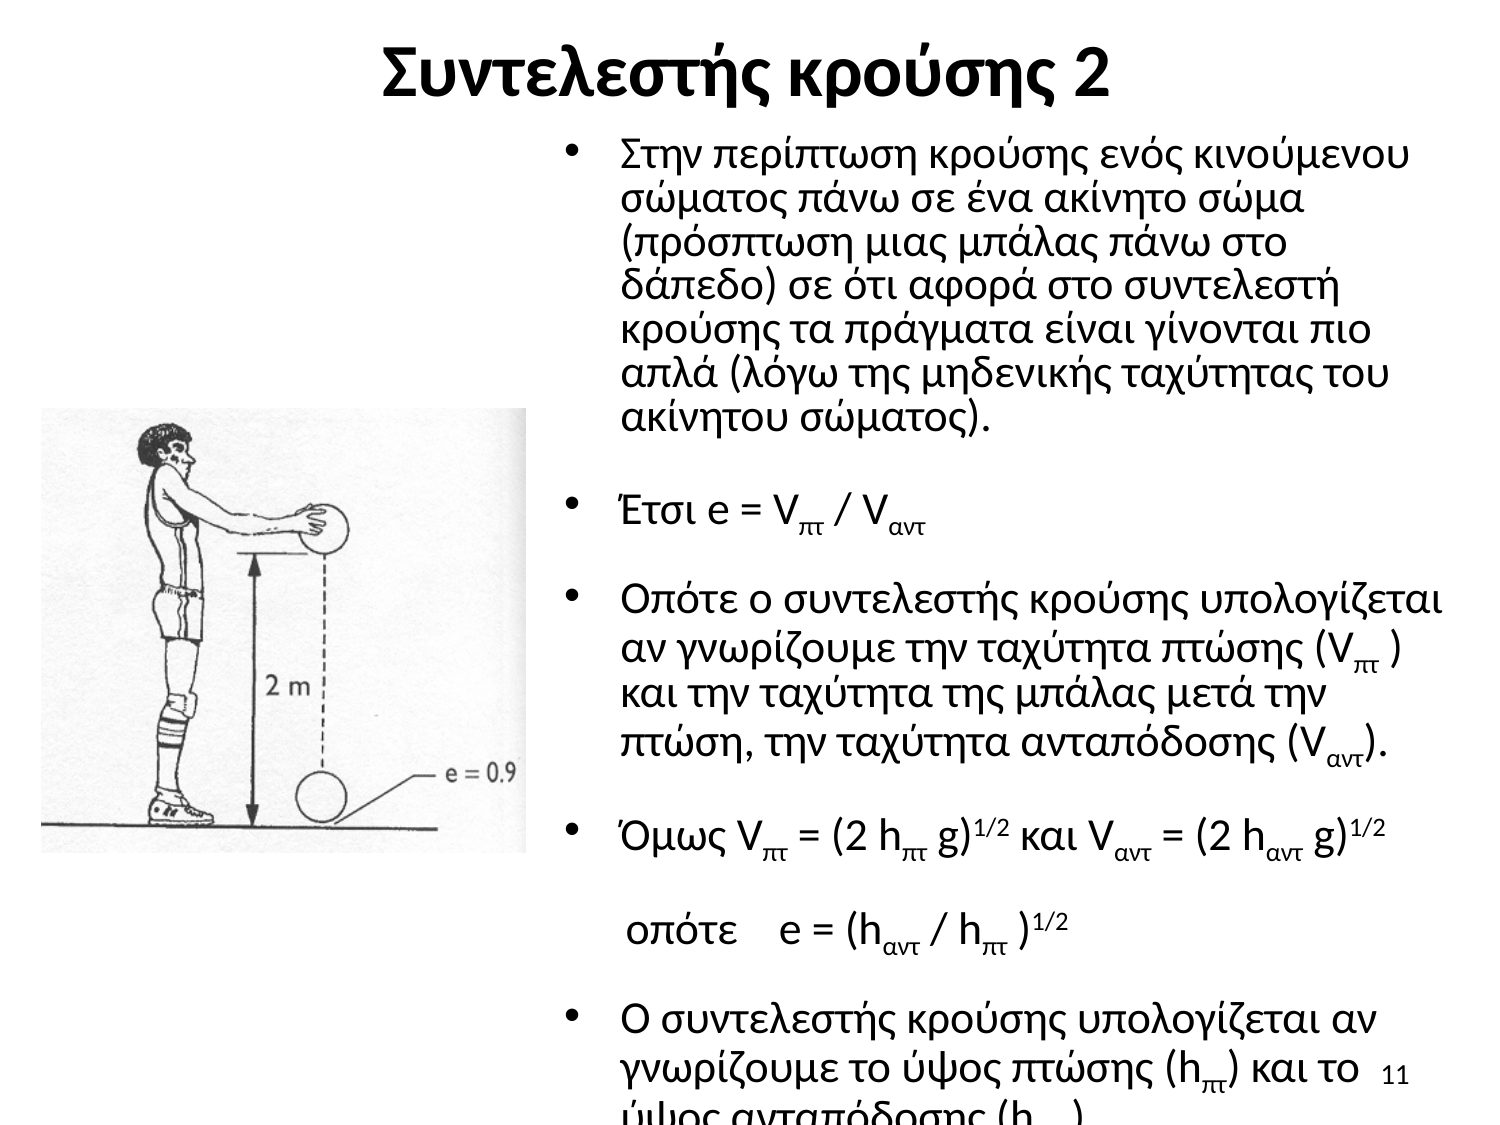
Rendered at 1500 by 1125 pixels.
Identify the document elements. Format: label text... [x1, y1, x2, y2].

title Συντελεστής κρούσης 2 [41, 30, 1453, 102]
list Στην περίπτωση κρούσης ενός κινούμενου σώματος πάνω σε ένα ακίνητο σώμα (πρόσπτωση μιας μπάλας πάνω στο δάπεδο) σε ότι αφορά στο συντελεστή κρούσης τα πράγματα είναι γίνονται πιο απλά (λόγω της μηδενικής ταχύτητας του ακίνητου σώματος). Έτσι e = Vπτ / Vαντ Οπότε ο συντελεστής κρούσης υπολογίζεται αν γνωρίζουμε την ταχύτητα πτώσης (Vπτ ) και την ταχύτητα της μπάλας μετά την πτώση, την ταχύτητα ανταπόδοσης (Vαντ). Όμως Vπτ = (2 hπτ g)1/2 και Vαντ = (2 hαντ g)1/2 οπότε e = (hαντ / hπτ )1/2 Ο συντελεστής κρούσης υπολογίζεται αν γνωρίζουμε το ύψος πτώσης (hπτ) και το ύψος ανταπόδοσης (hαντ). [549, 125, 1471, 1083]
slide_number 11 [1074, 1042, 1425, 1103]
picture [40, 408, 526, 853]
